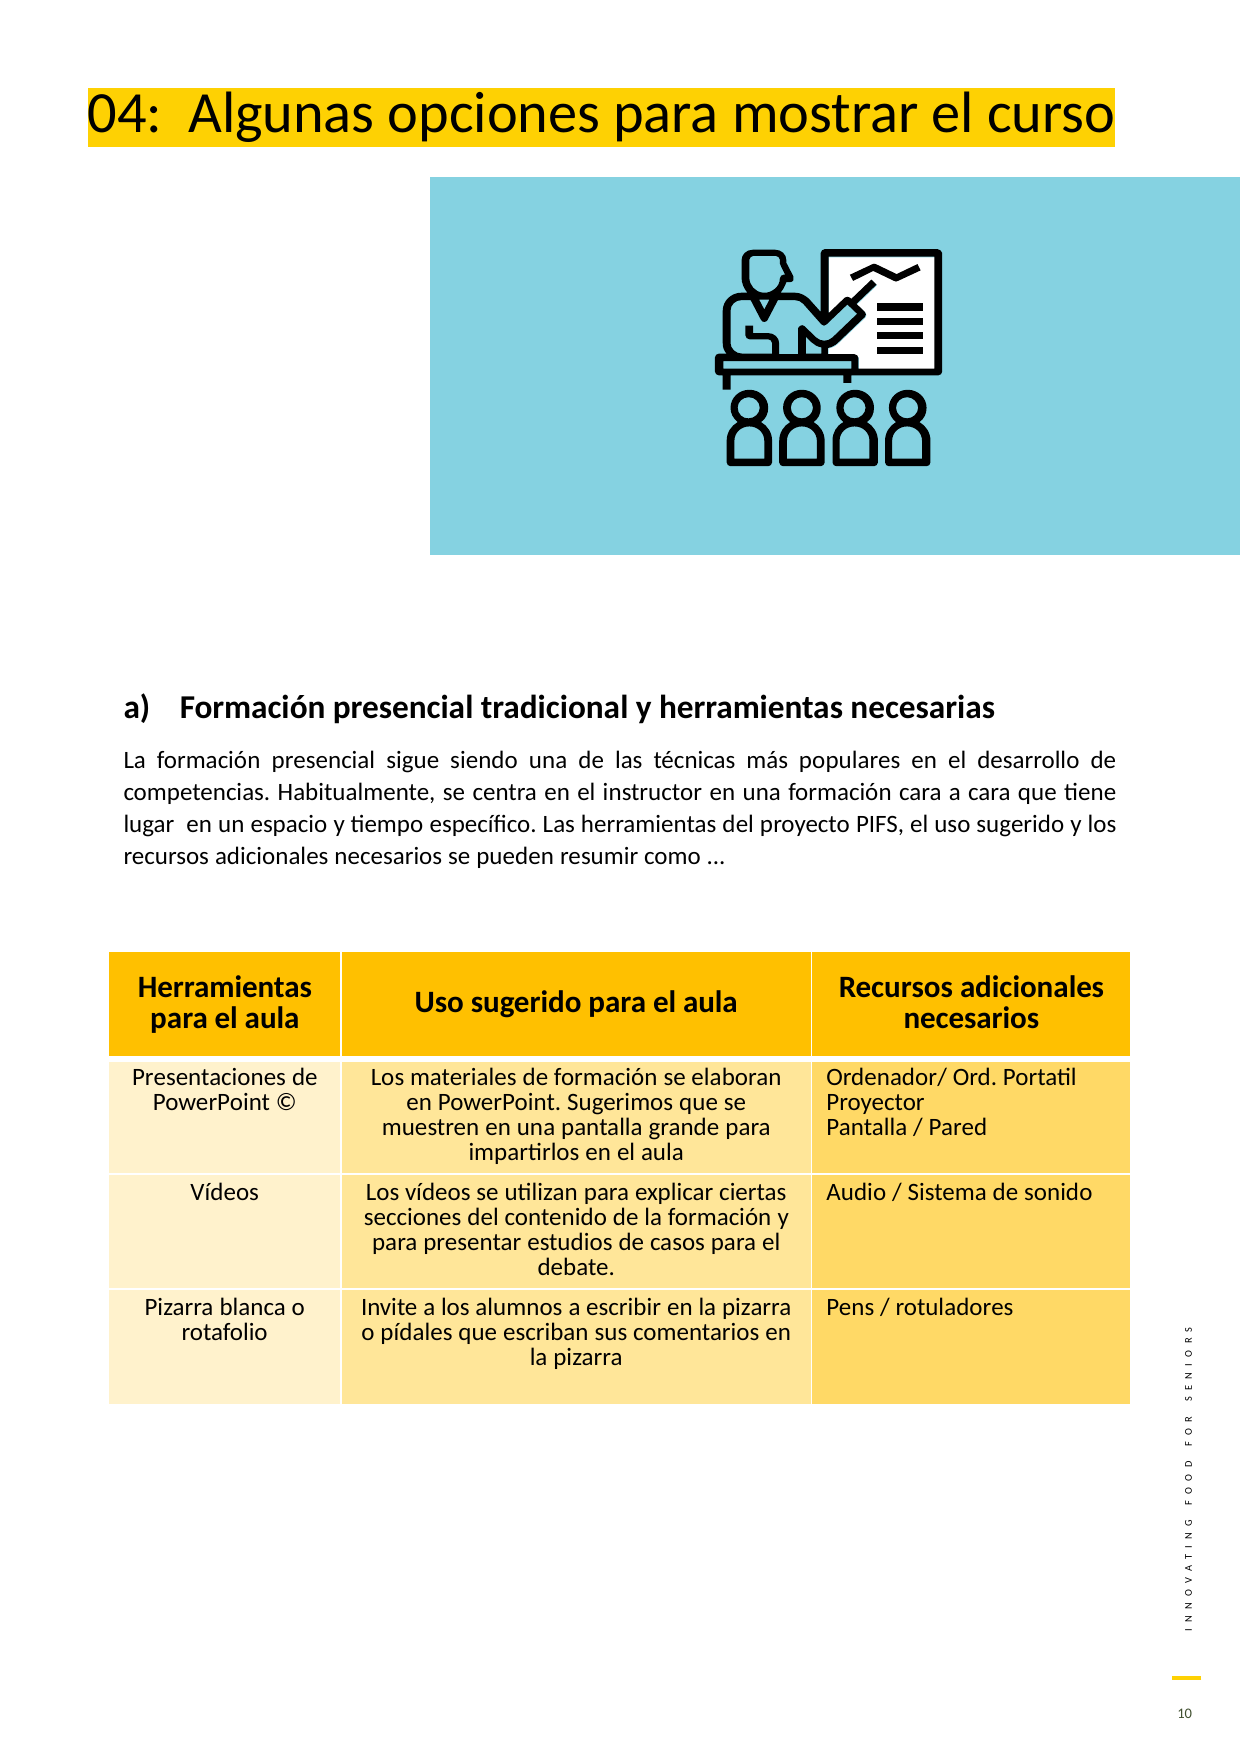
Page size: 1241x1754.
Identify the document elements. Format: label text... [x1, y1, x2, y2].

table_header Recursos adicionales necesarios [812, 952, 1130, 1056]
table_cell Los vídeos se utilizan para explicar ciertas secciones del contenido de la formación y para presentar estudios de casos para el debate. [342, 1175, 811, 1288]
list 04: Algunas opciones para mostrar el curso [72, 74, 1241, 222]
table_cell Audio / Sistema de sonido [812, 1175, 1130, 1288]
table_cell Presentaciones de PowerPoint © [109, 1062, 340, 1173]
table_cell Ordenador/ Ord. Portatil Proyector Pantalla / Pared [812, 1062, 1130, 1173]
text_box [714, 249, 943, 467]
table_cell Los materiales de formación se elaboran en PowerPoint. Sugerimos que se muestren en una pantalla grande para impartirlos en el aula [342, 1062, 811, 1173]
table_cell Vídeos [109, 1175, 340, 1288]
table_cell Invite a los alumnos a escribir en la pizarra o pídales que escriban sus comentarios en la pizarra [342, 1290, 811, 1404]
list Formación presencial tradicional y herramientas necesarias La formación presencial sigue siendo una de las técnicas más populares en el desarrollo de competencias. Habitualmente, se centra en el instructor en una formación cara a cara que tiene lugar en un espacio y tiempo específico. Las herramientas del proyecto PIFS, el uso sugerido y los recursos adicionales necesarios se pueden resumir como ... [108, 674, 1132, 892]
table_header Herramientas para el aula [109, 952, 340, 1056]
table_cell Pens / rotuladores [812, 1290, 1130, 1404]
table_header Uso sugerido para el aula [342, 952, 811, 1056]
table_cell Pizarra blanca o rotafolio [109, 1290, 340, 1404]
